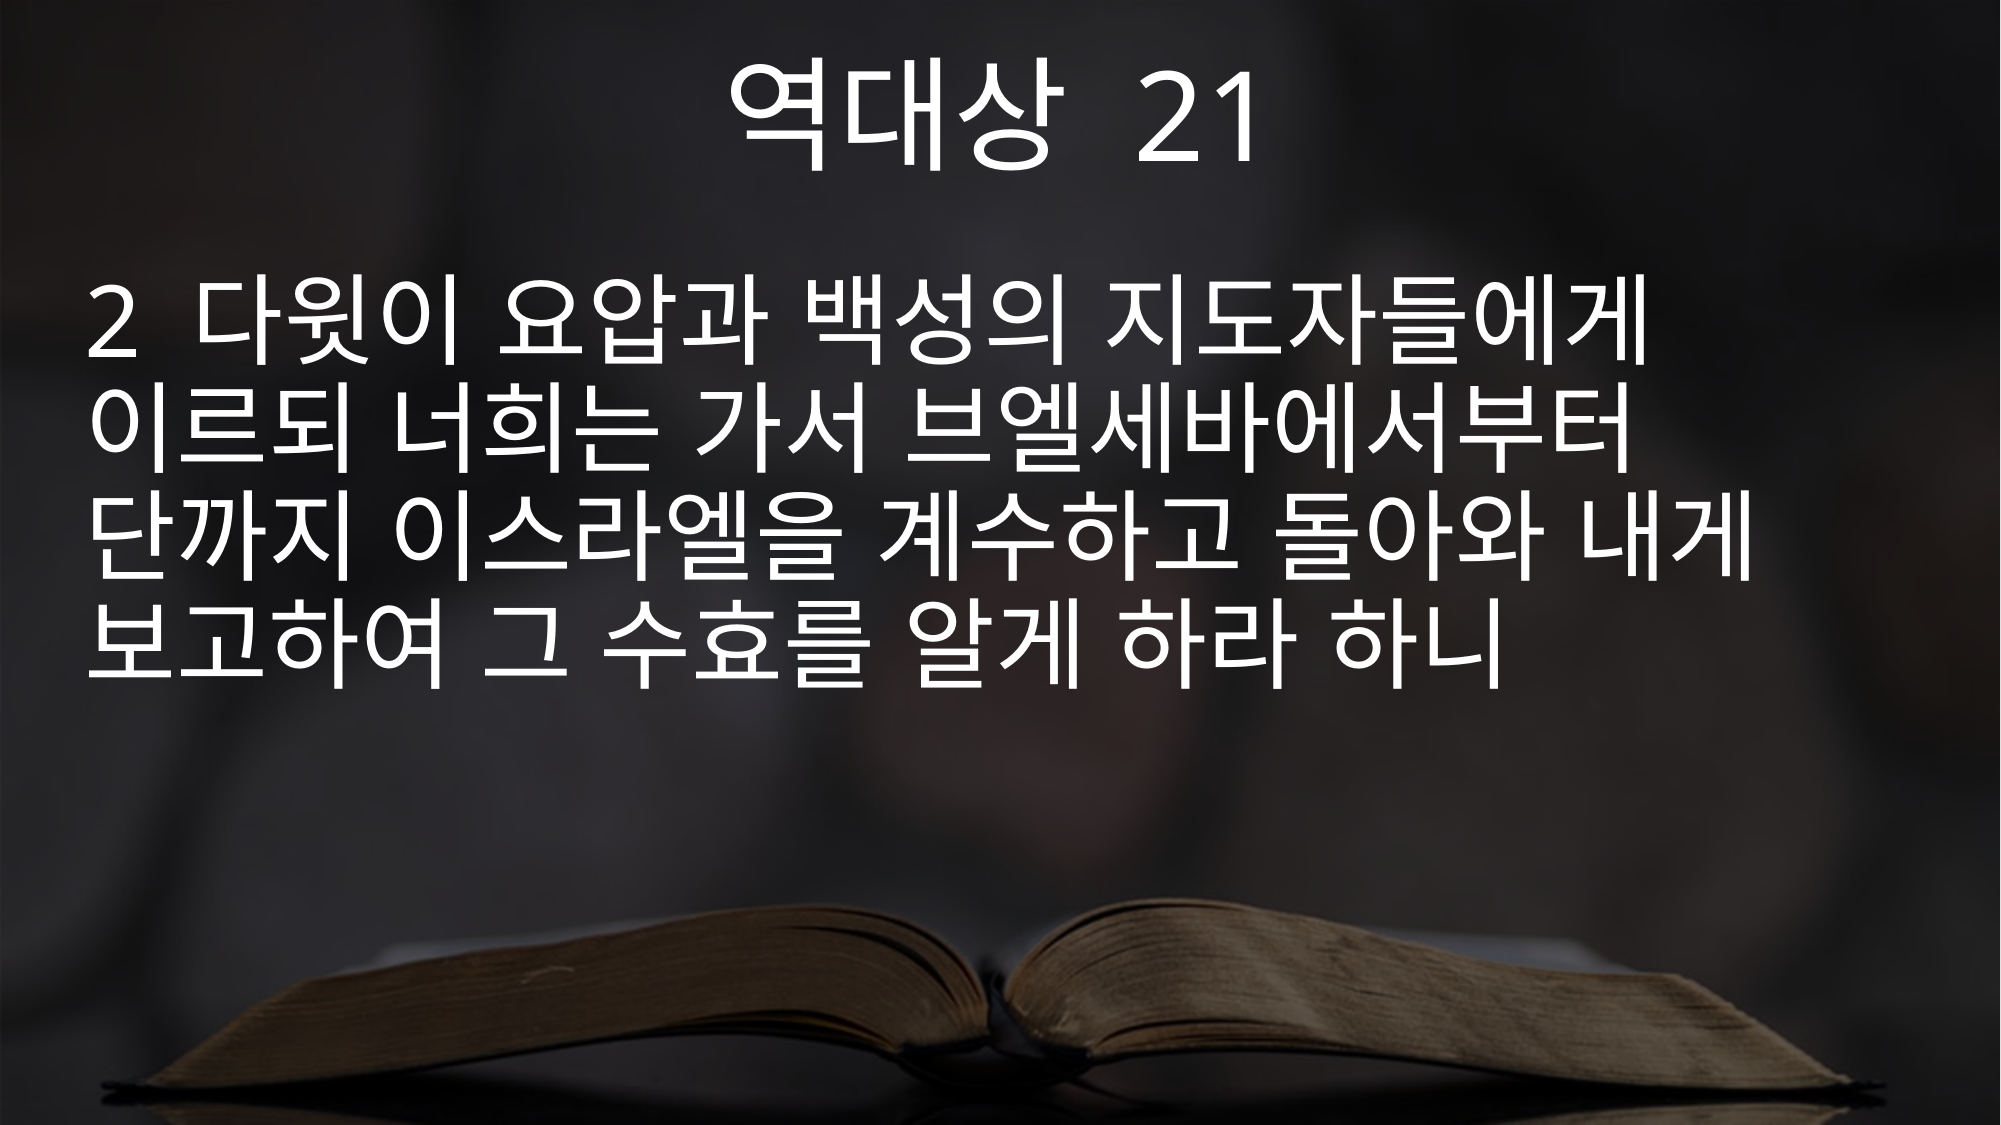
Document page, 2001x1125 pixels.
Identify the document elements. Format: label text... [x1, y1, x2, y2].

footer 역대상 21 [0, 32, 2000, 192]
list 2 다윗이 요압과 백성의 지도자들에게 이르되 너희는 가서 브엘세바에서부터 단까지 이스라엘을 계수하고 돌아와 내게 보고하여 그 수효를 알게 하라 하니 [69, 263, 1953, 423]
picture [0, 0, 2001, 1125]
